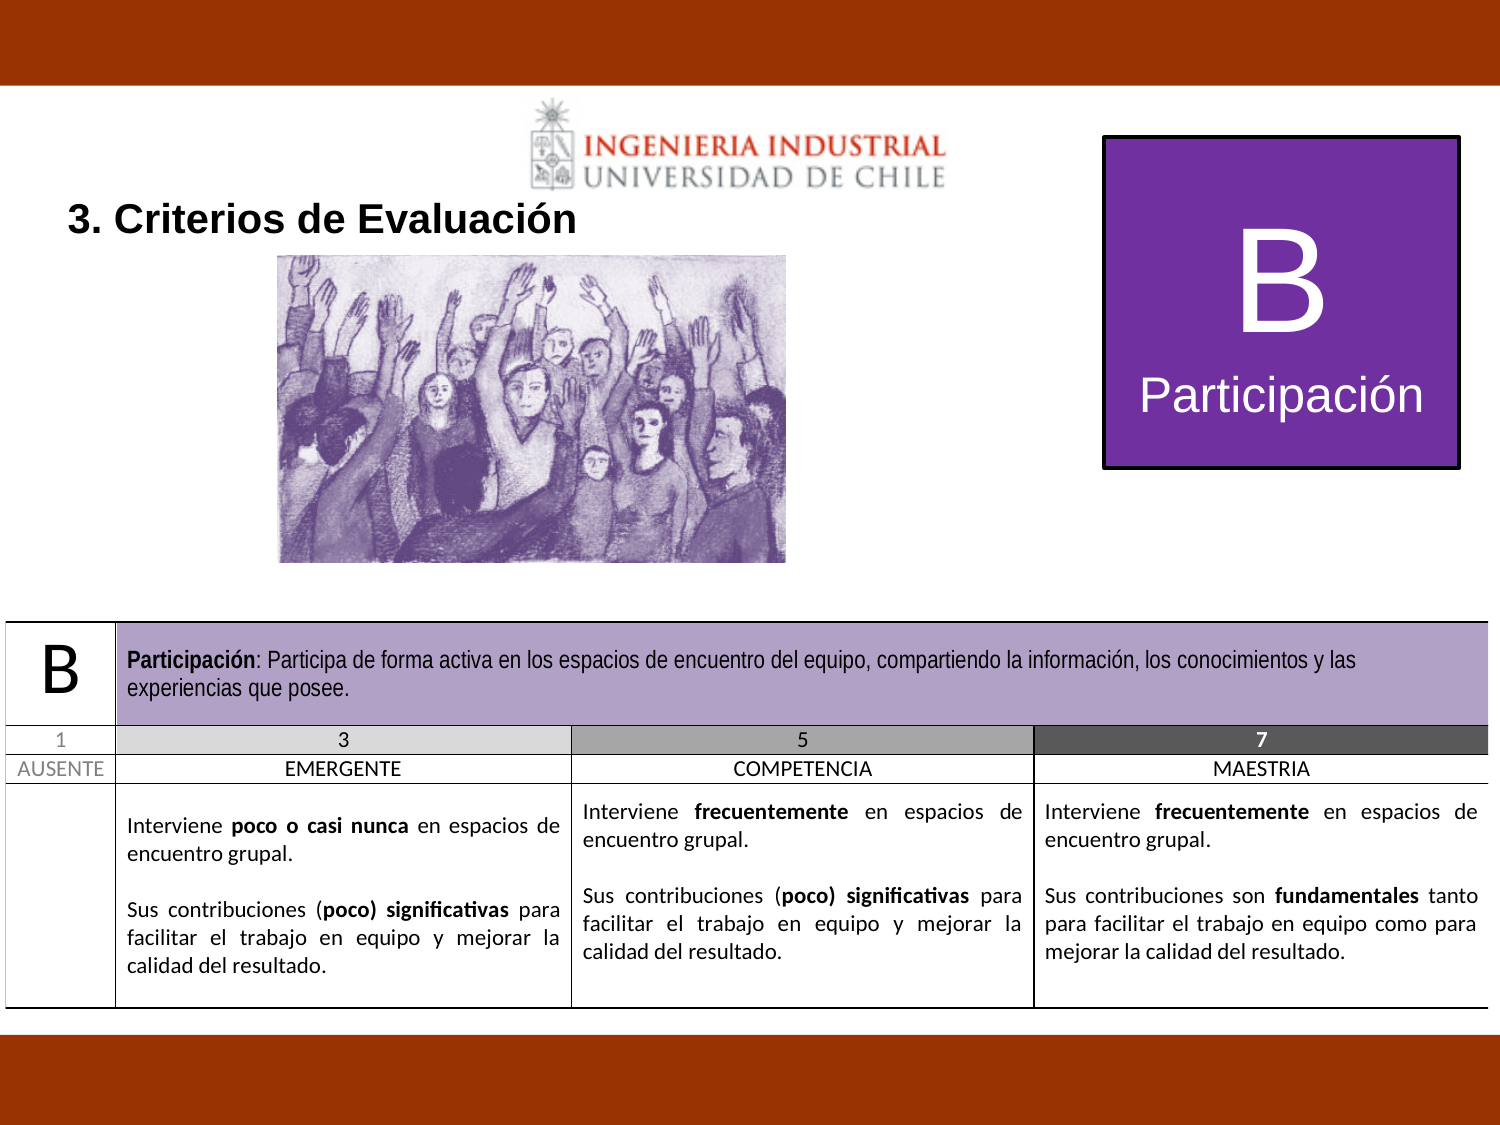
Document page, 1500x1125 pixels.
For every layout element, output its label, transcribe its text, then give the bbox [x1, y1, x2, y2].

text_box [0, 0, 1500, 86]
text_box 3. Criterios de Evaluación [53, 184, 998, 250]
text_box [513, 89, 963, 197]
picture [5, 621, 1489, 1063]
text_box B Participación [1102, 135, 1461, 470]
picture [277, 254, 786, 563]
text_box [0, 1034, 1500, 1125]
